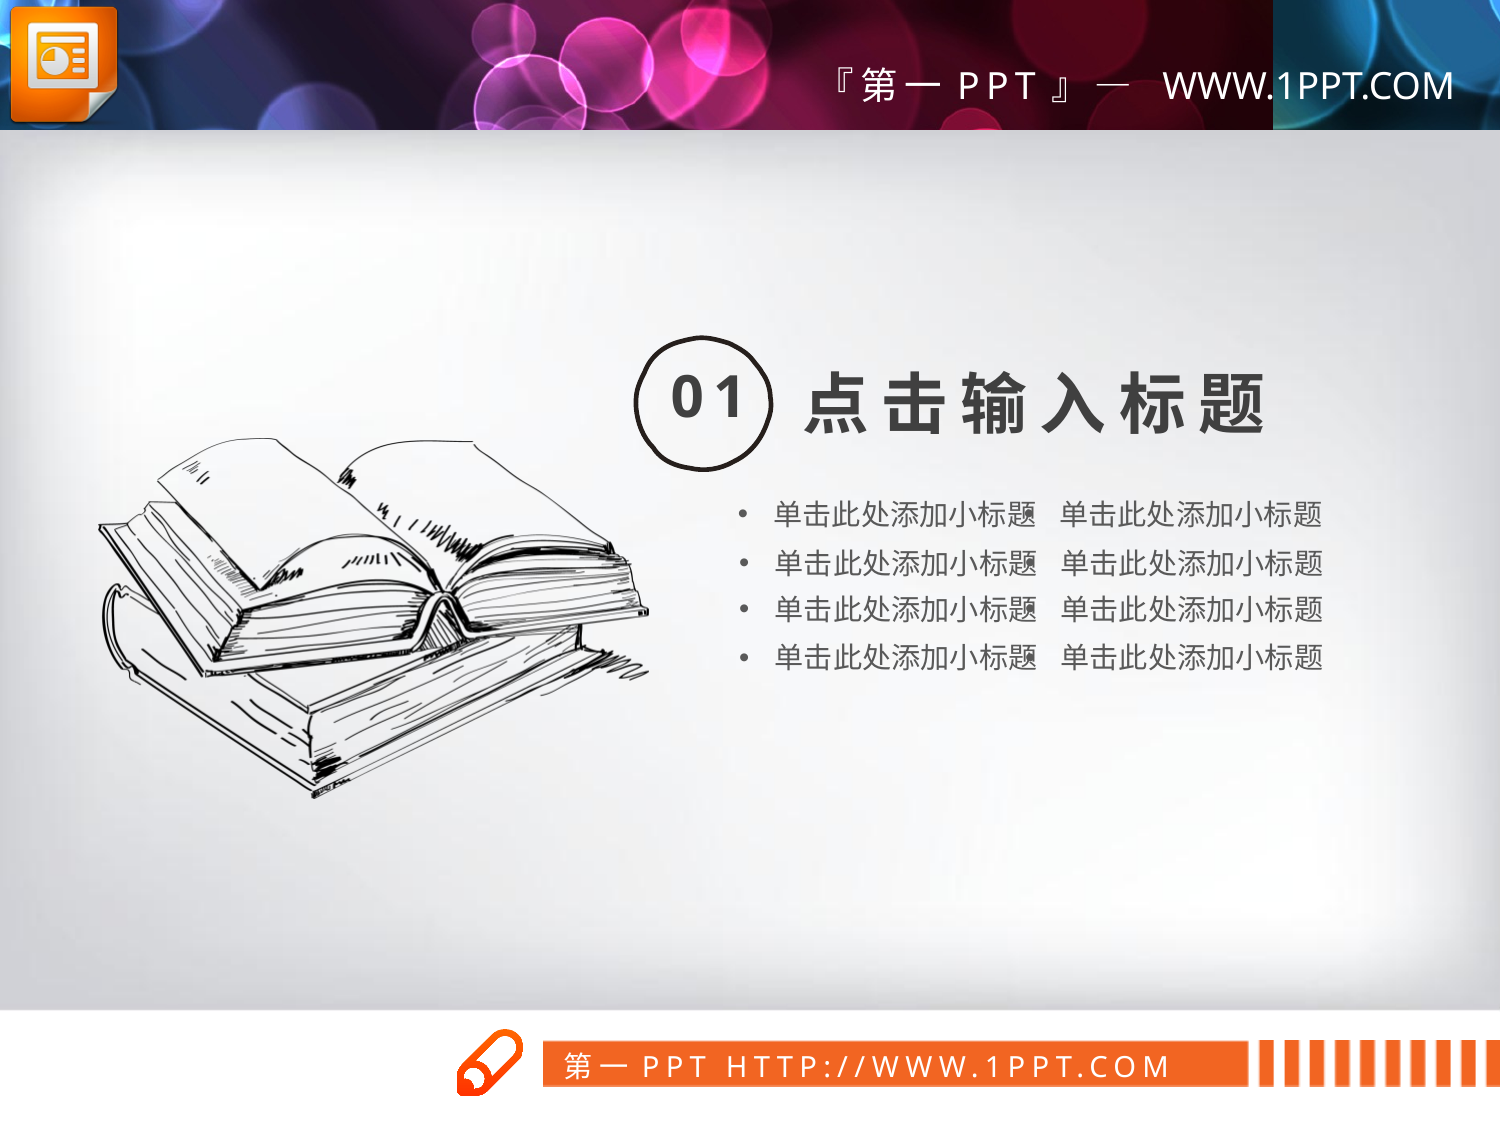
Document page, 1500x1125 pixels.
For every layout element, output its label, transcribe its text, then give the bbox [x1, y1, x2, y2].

text_box 单击此处添加小标题 [727, 585, 1013, 632]
text_box [654, 335, 749, 353]
text_box [633, 359, 765, 472]
text_box 单击此处添加小标题 [727, 633, 1013, 680]
text_box 单击此处添加小标题 [1013, 585, 1335, 632]
picture [543, 1040, 1500, 1087]
text_box 01 [649, 353, 768, 435]
text_box 单击此处添加小标题 [1013, 633, 1335, 680]
text_box 单击此处添加小标题 [1012, 490, 1334, 537]
text_box 点击输入标题 [757, 355, 1313, 447]
text_box [768, 378, 774, 427]
text_box 单击此处添加小标题 [1013, 539, 1335, 585]
picture [0, 0, 1500, 1012]
text_box 单击此处添加小标题 [727, 539, 1013, 585]
text_box 单击此处添加小标题 [726, 490, 1012, 537]
